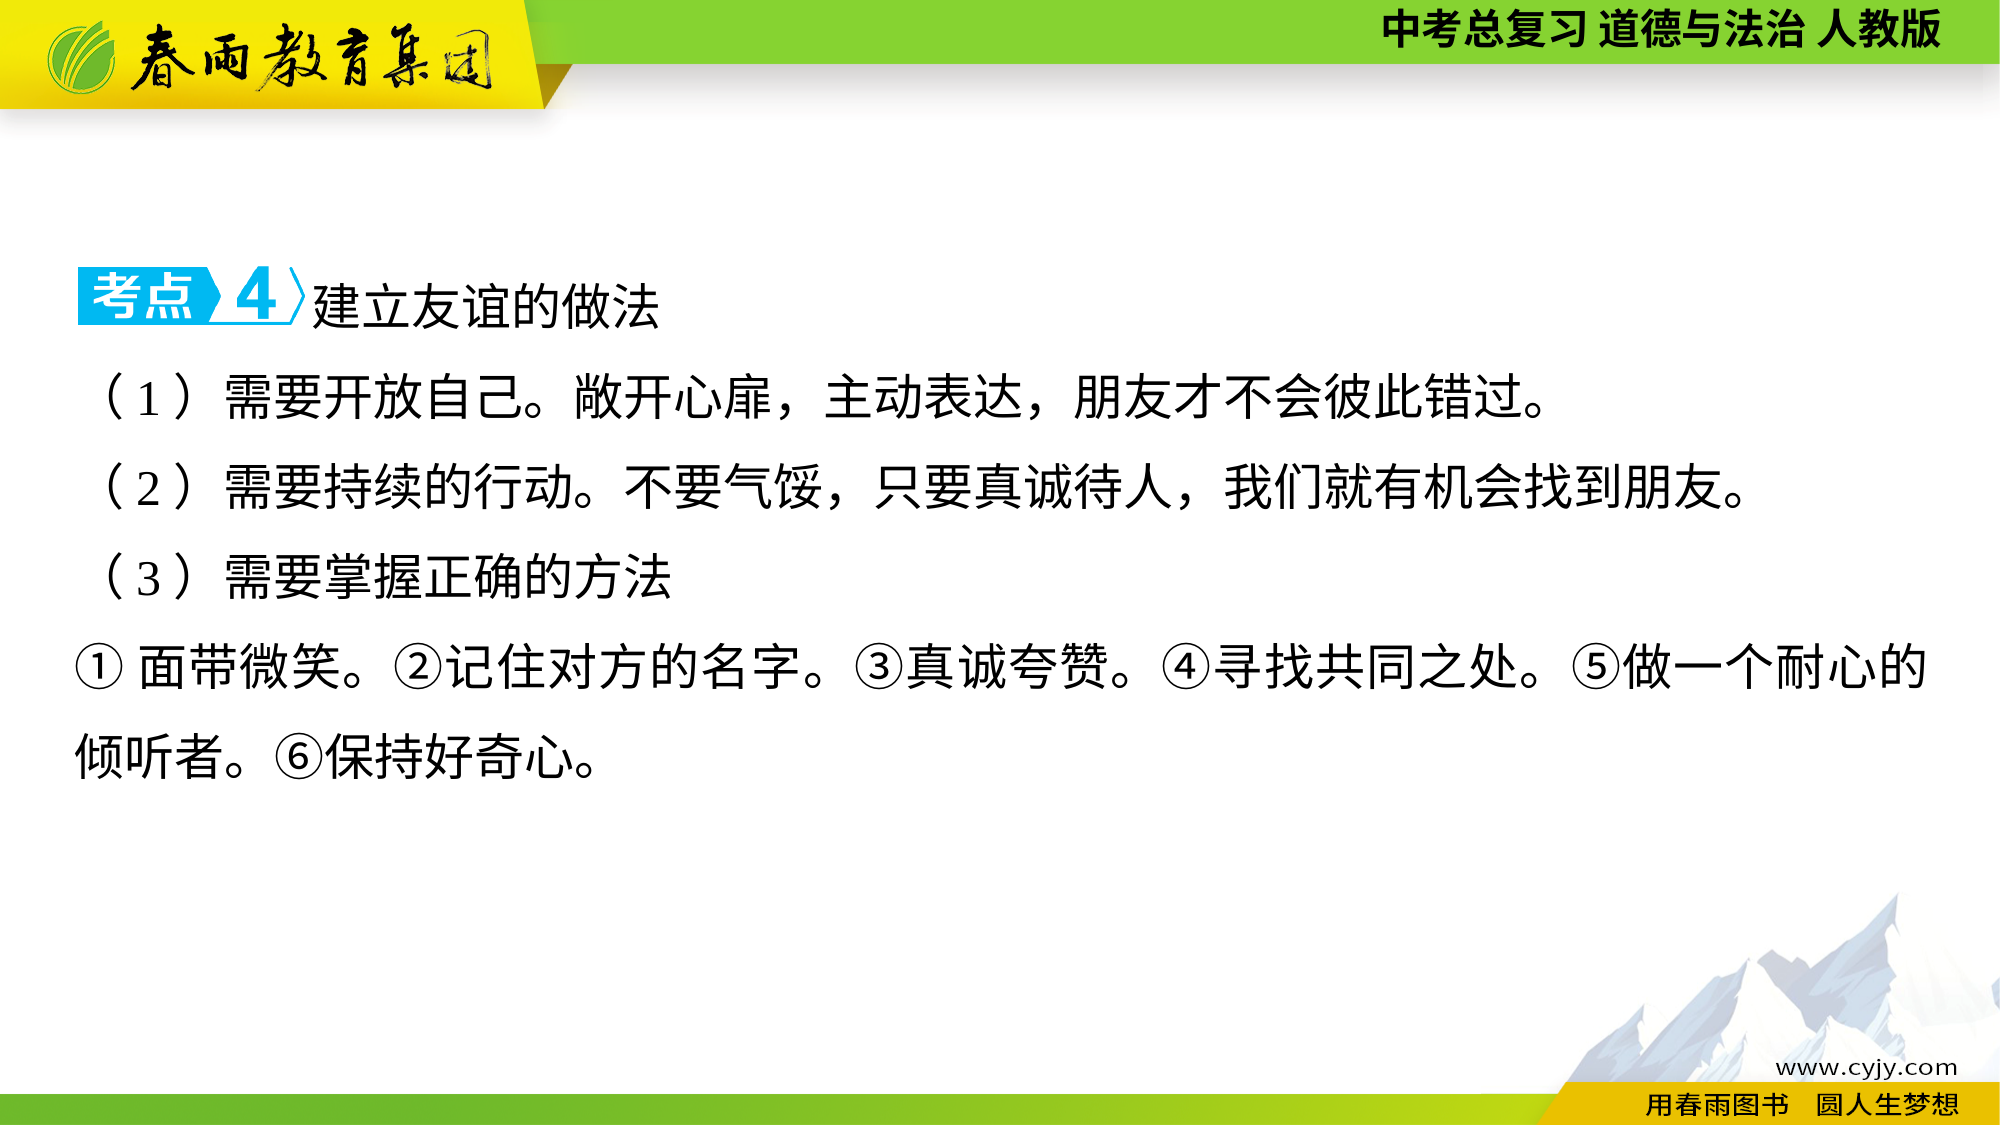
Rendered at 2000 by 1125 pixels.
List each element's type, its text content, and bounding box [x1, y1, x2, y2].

picture [0, 0, 2000, 1125]
list 建立友谊的做法 （1）需要开放自己。敞开心扉，主动表达，朋友才不会彼此错过。 （2）需要持续的行动。不要气馁，只要真诚待人，我们就有机会找到朋友。 （3）需要掌握正确的方法 ①面带微笑。②记住对方的名字。③真诚夸赞。④寻找共同之处。⑤做一个耐心的倾听者。⑥保持好奇心。 [59, 237, 1944, 787]
